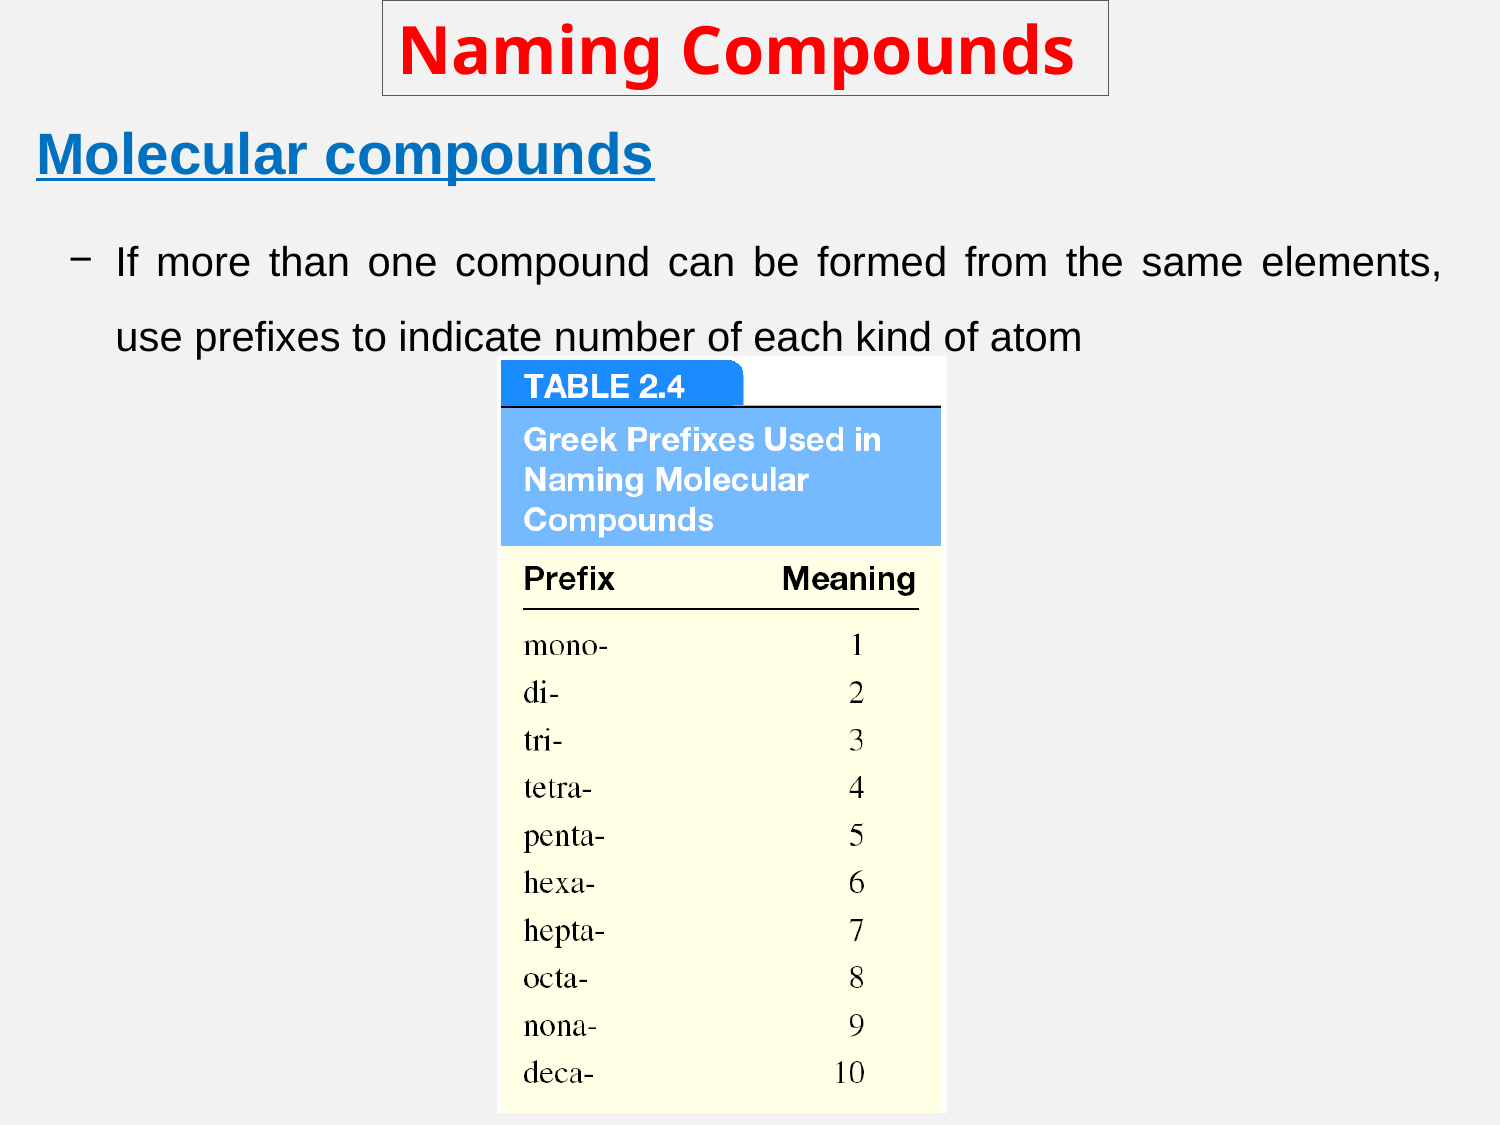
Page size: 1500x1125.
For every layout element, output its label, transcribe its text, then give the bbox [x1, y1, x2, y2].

picture [497, 356, 947, 1113]
text_box Molecular compounds [21, 109, 670, 195]
text_box If more than one compound can be formed from the same elements, use prefixes to indicate number of each kind of atom [53, 202, 1459, 370]
text_box Naming Compounds [382, 0, 1109, 96]
